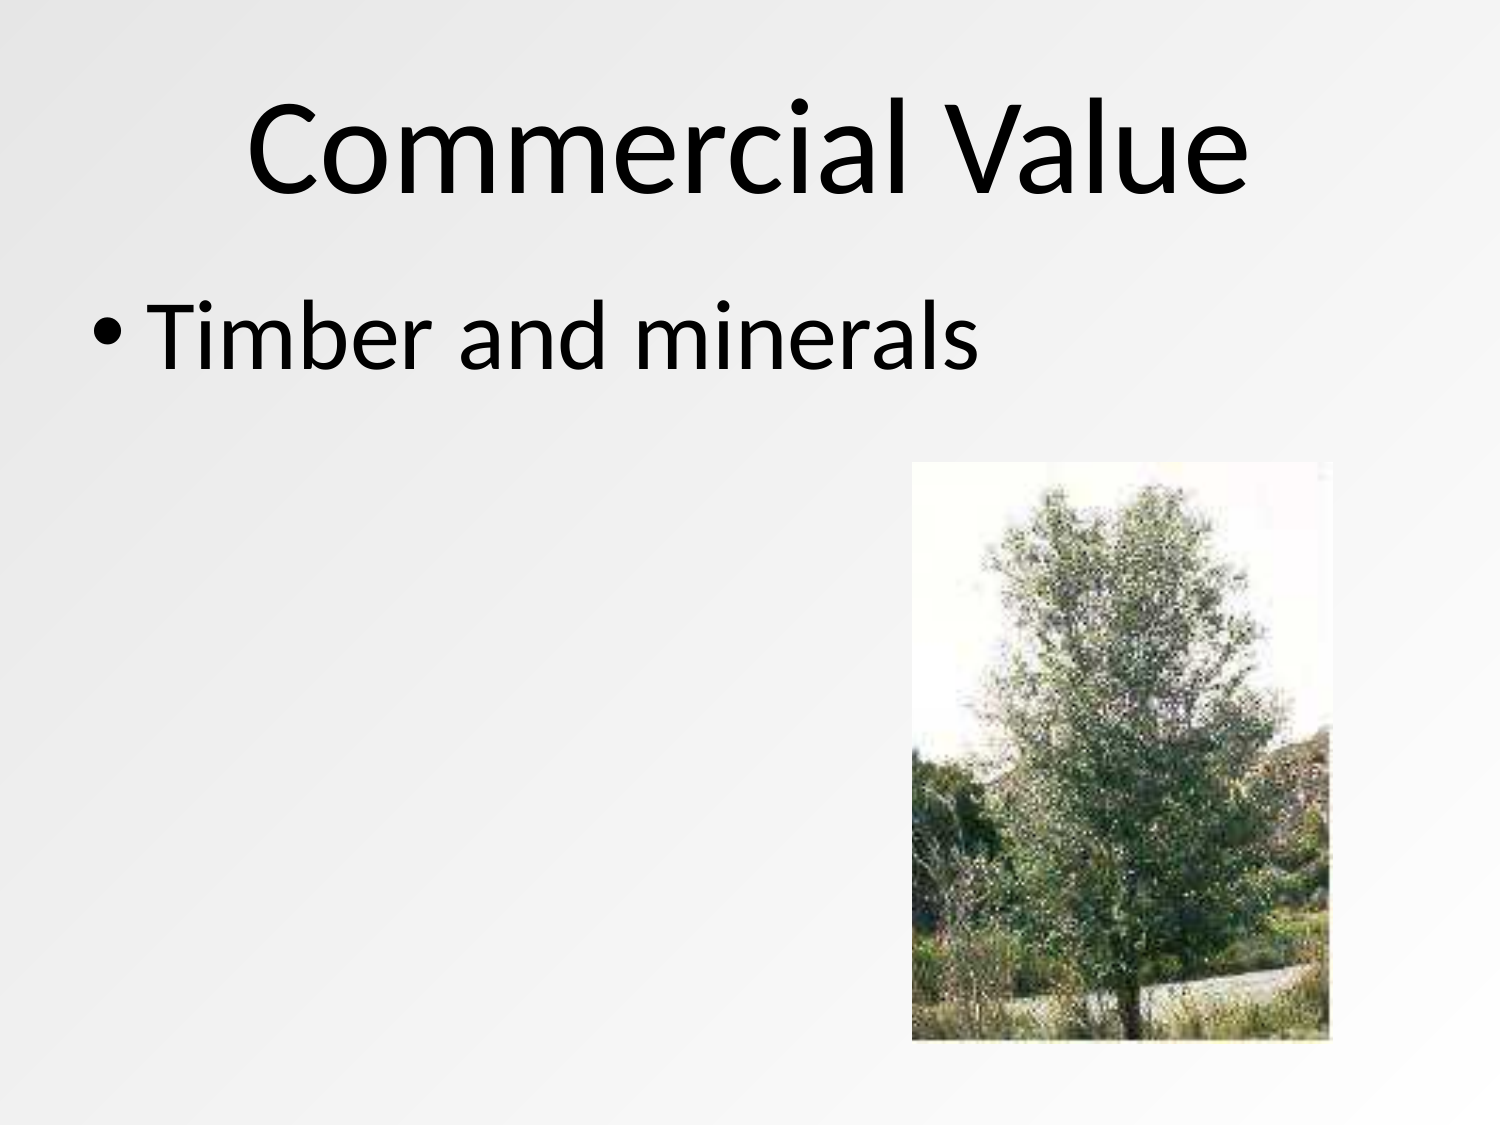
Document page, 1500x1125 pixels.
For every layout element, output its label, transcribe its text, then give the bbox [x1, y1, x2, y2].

title Commercial Value [75, 45, 1425, 233]
picture [912, 462, 1334, 1044]
list Timber and minerals [75, 262, 1425, 1005]
